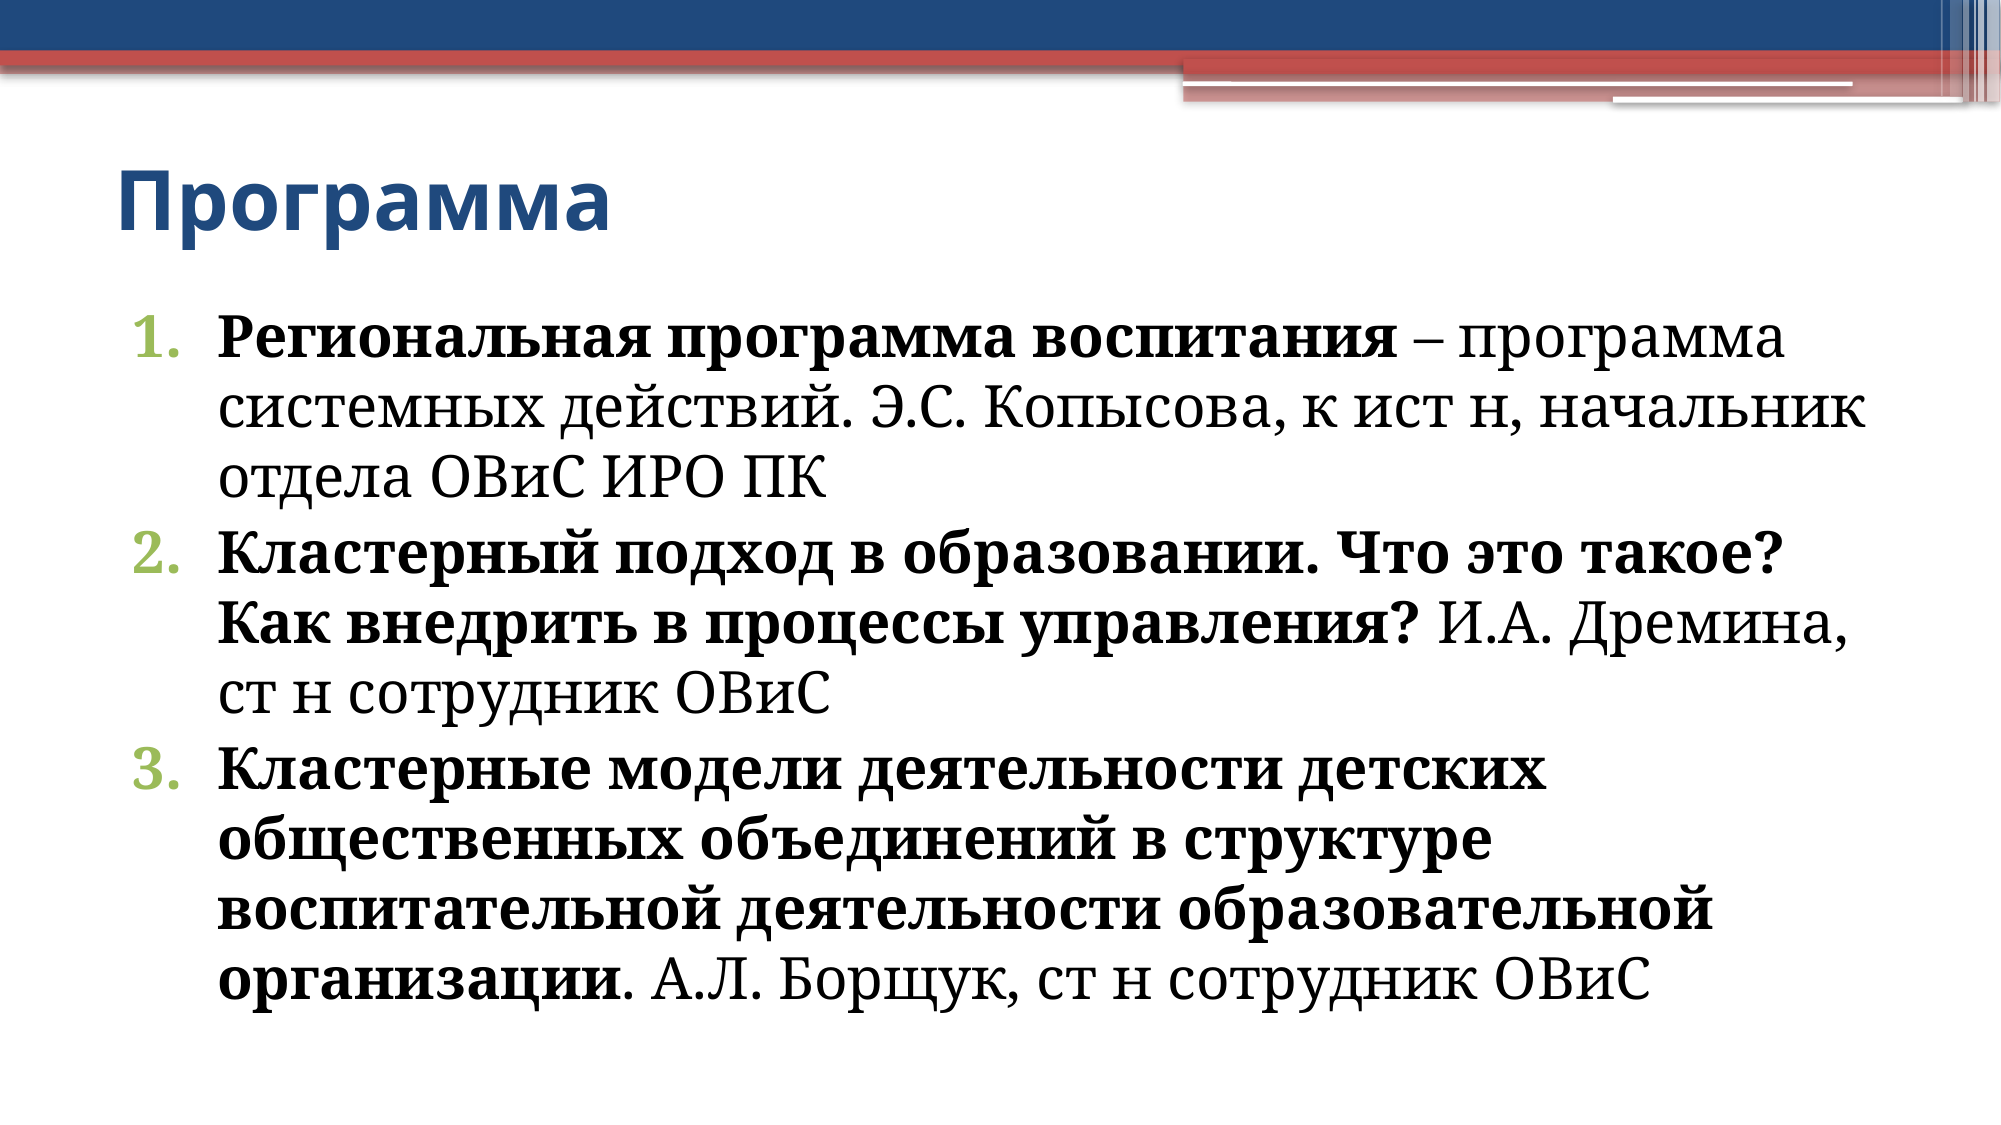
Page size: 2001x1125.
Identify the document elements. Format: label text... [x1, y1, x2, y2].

list Региональная программа воспитания – программа системных действий. Э.С. Копысова, к ист н, начальник отдела ОВиС ИРО ПК Кластерный подход в образовании. Что это такое? Как внедрить в процессы управления? И.А. Дремина, ст н сотрудник ОВиС Кластерные модели деятельности детских общественных объединений в структуре воспитательной деятельности образовательной организации. А.Л. Борщук, ст н сотрудник ОВиС [99, 291, 1900, 1079]
title Программа [99, 121, 1900, 272]
